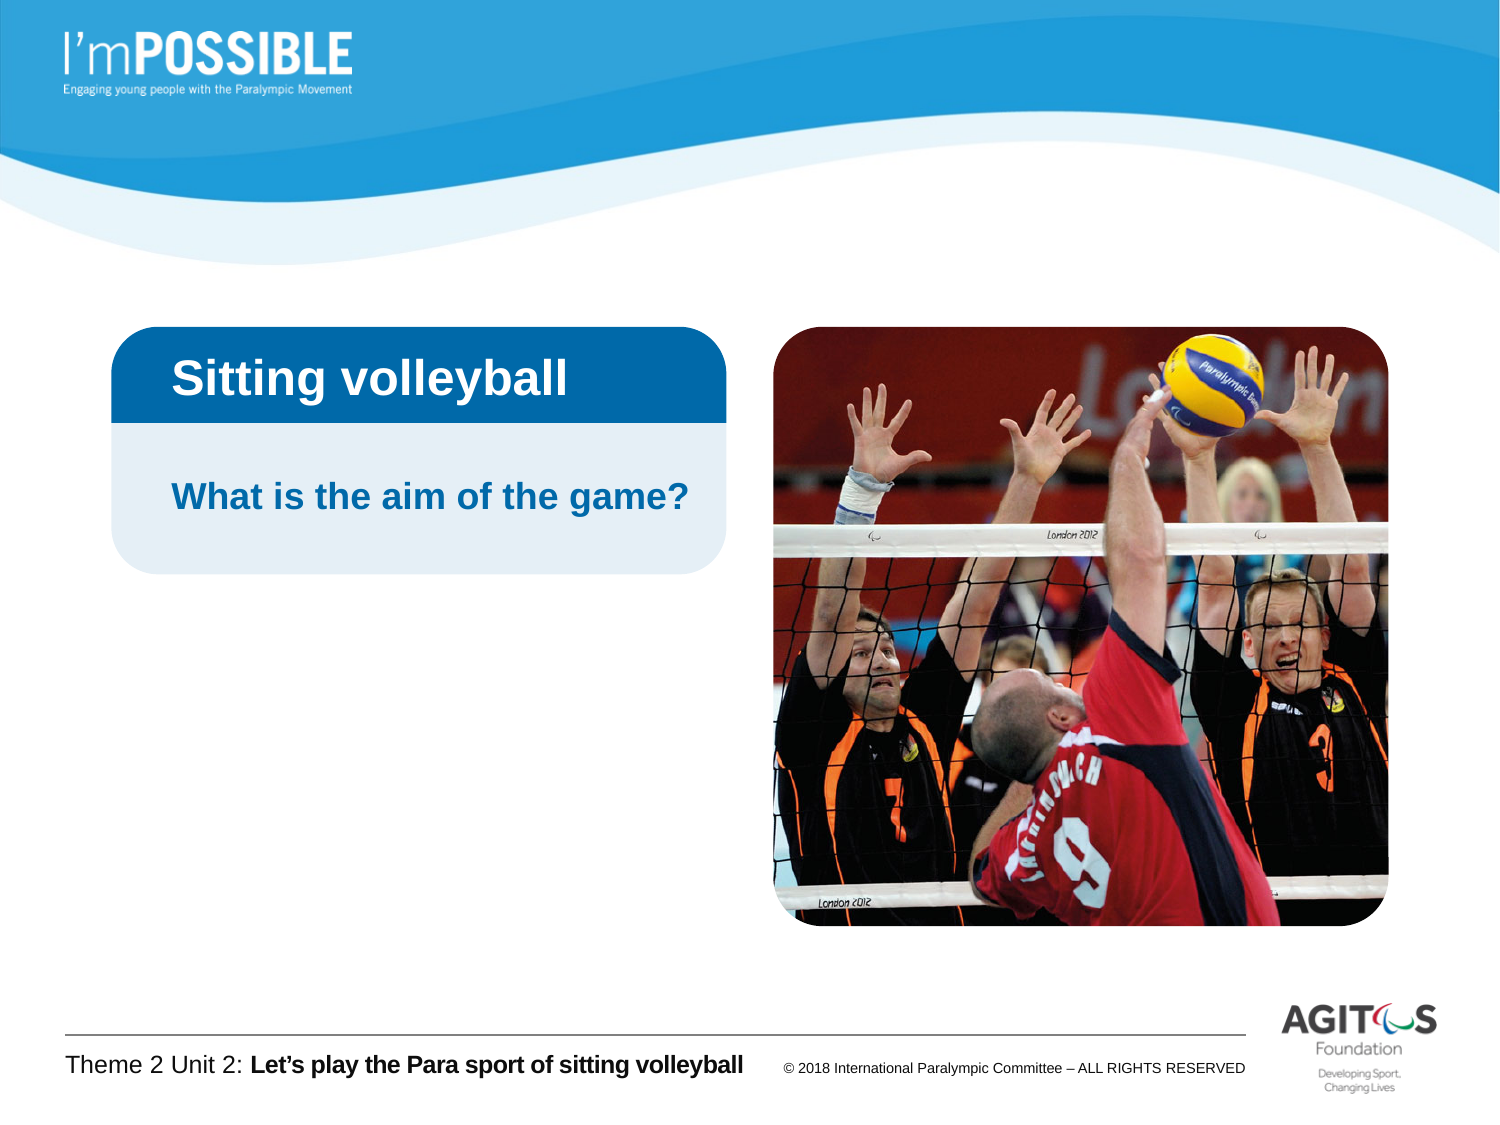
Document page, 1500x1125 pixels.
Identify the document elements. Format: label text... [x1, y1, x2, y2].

picture [1281, 1003, 1437, 1094]
picture [773, 326, 1389, 927]
picture [0, 0, 1500, 273]
text_box What is the aim of the game? [171, 464, 727, 525]
text_box [109, 324, 729, 425]
text_box [109, 424, 729, 577]
text_box Sitting volleyball [171, 338, 609, 423]
